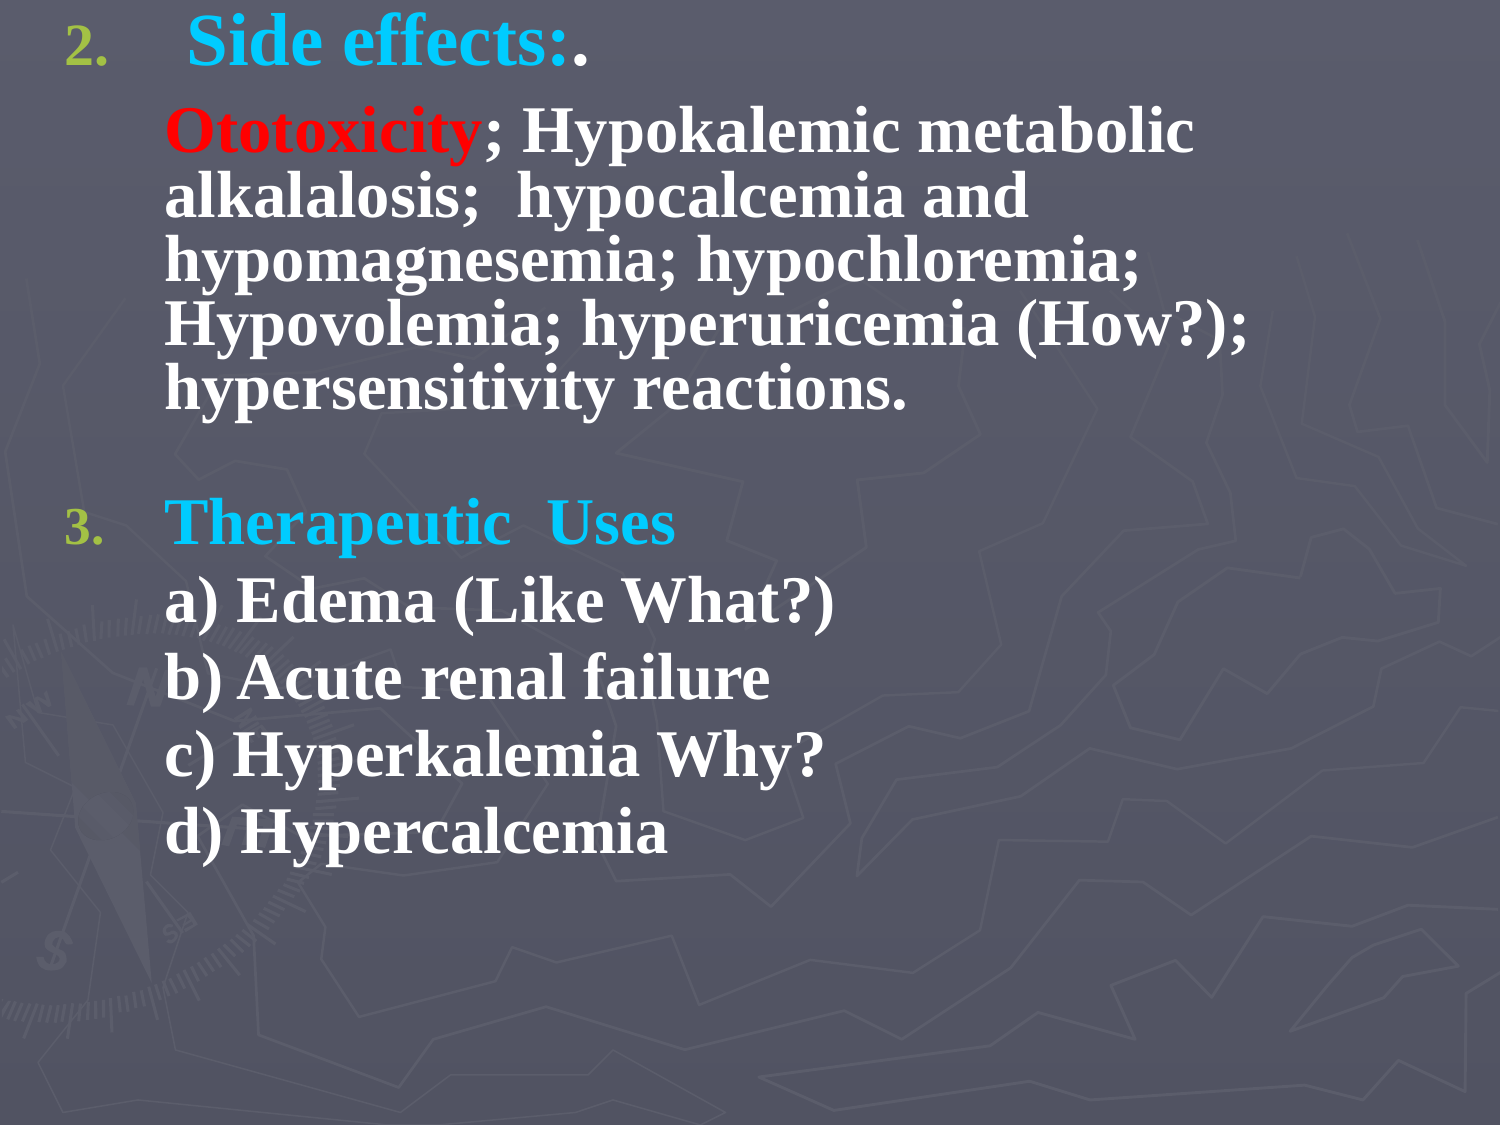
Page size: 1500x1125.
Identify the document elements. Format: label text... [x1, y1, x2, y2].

list Side effects:. Ototoxicity; Hypokalemic metabolic alkalalosis; hypocalcemia and hypomagnesemia; hypochloremia; Hypovolemia; hyperuricemia (How?); hypersensitivity reactions. Therapeutic Uses a) Edema (Like What?) b) Acute renal failure c) Hyperkalemia Why? d) Hypercalcemia [49, 0, 1451, 1125]
